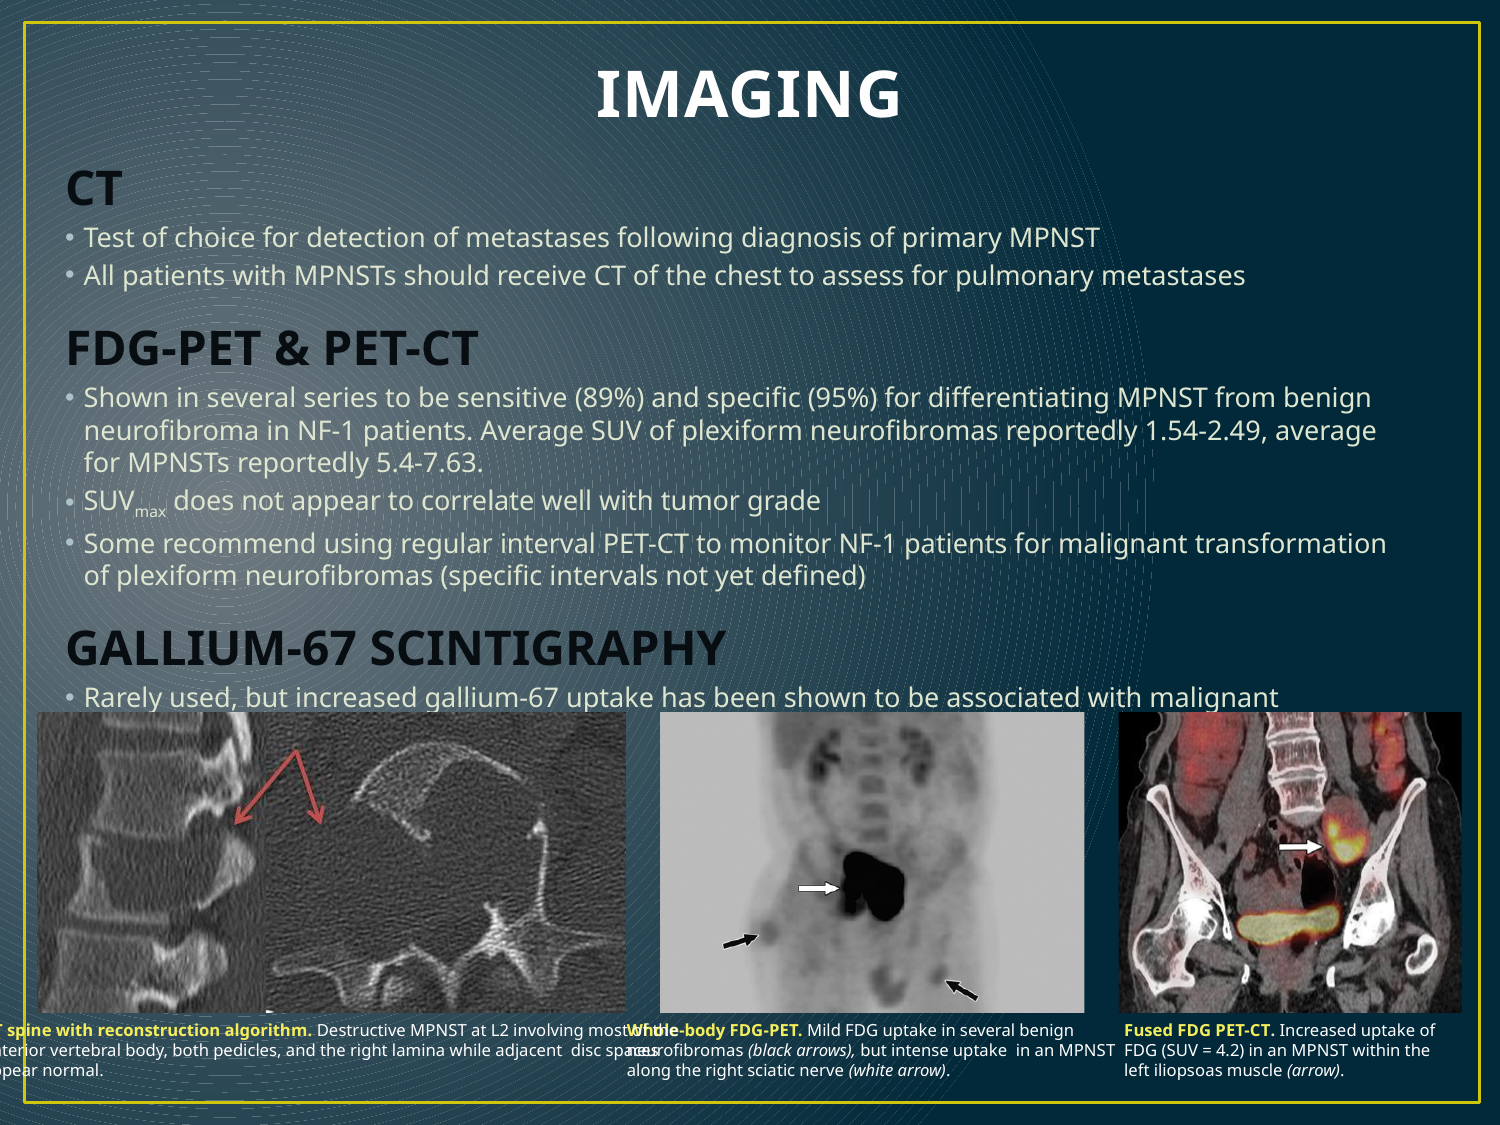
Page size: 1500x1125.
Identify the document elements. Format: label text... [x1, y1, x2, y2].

picture [1118, 712, 1461, 1012]
picture [659, 712, 1085, 1013]
picture [37, 712, 626, 1013]
text_box Whole-body FDG-PET. Mild FDG uptake in several benign neurofibromas (black arrows), but intense uptake in an MPNST along the right sciatic nerve (white arrow). [698, 1012, 1124, 1088]
title IMAGING [0, 45, 1500, 138]
text_box Fused FDG PET-CT. Increased uptake of FDG (SUV = 4.2) in an MPNST within the left iliopsoas muscle (arrow). [1124, 1012, 1475, 1088]
text_box CT spine with reconstruction algorithm. Destructive MPNST at L2 involving most of the anterior vertebral body, both pedicles, and the right lamina while adjacent disc spaces appear normal. [0, 1012, 698, 1088]
list CT Test of choice for detection of metastases following diagnosis of primary MPNST All patients with MPNSTs should receive CT of the chest to assess for pulmonary metastases FDG-PET & PET-CT Shown in several series to be sensitive (89%) and specific (95%) for differentiating MPNST from benign neurofibroma in NF-1 patients. Average SUV of plexiform neurofibromas reportedly 1.54-2.49, average for MPNSTs reportedly 5.4-7.63. SUVmax does not appear to correlate well with tumor grade Some recommend using regular interval PET-CT to monitor NF-1 patients for malignant transformation of plexiform neurofibromas (specific intervals not yet defined) GALLIUM-67 SCINTIGRAPHY Rarely used, but increased gallium-67 uptake has been shown to be associated with malignant transformation to MPNST [50, 149, 1425, 938]
